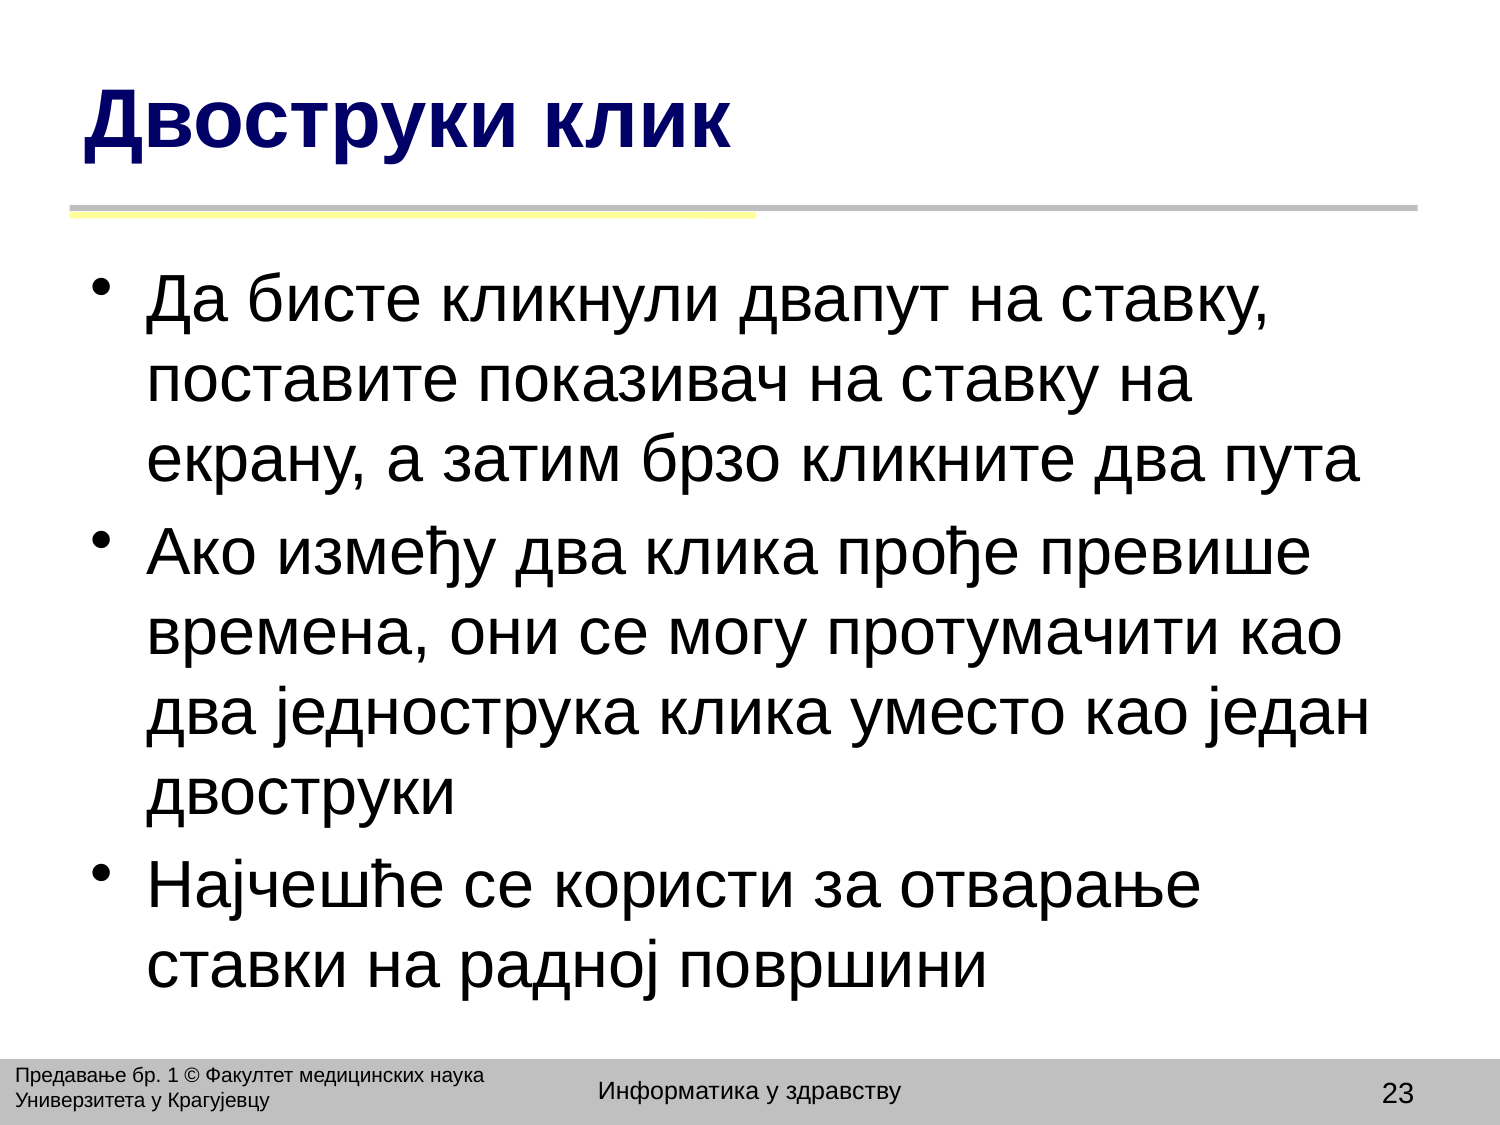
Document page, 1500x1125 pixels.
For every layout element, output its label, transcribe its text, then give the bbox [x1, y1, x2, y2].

title Двоструки клик [69, 19, 1426, 208]
slide_number 23 [1079, 1066, 1430, 1125]
footer Информатика у здравству [512, 1066, 988, 1125]
slide_number Предавање бр. 1 © Факултет медицинских наука Универзитета у Крагујевцу [0, 1053, 599, 1108]
list Да бисте кликнули двапут на ставку, поставите показивач на ставку на екрану, а затим брзо кликните два пута Ако између два клика прође превише времена, они се могу протумачити као два једнострука клика уместо као један двоструки Најчешће се користи за отварање ставки на радној површини [74, 246, 1426, 1023]
